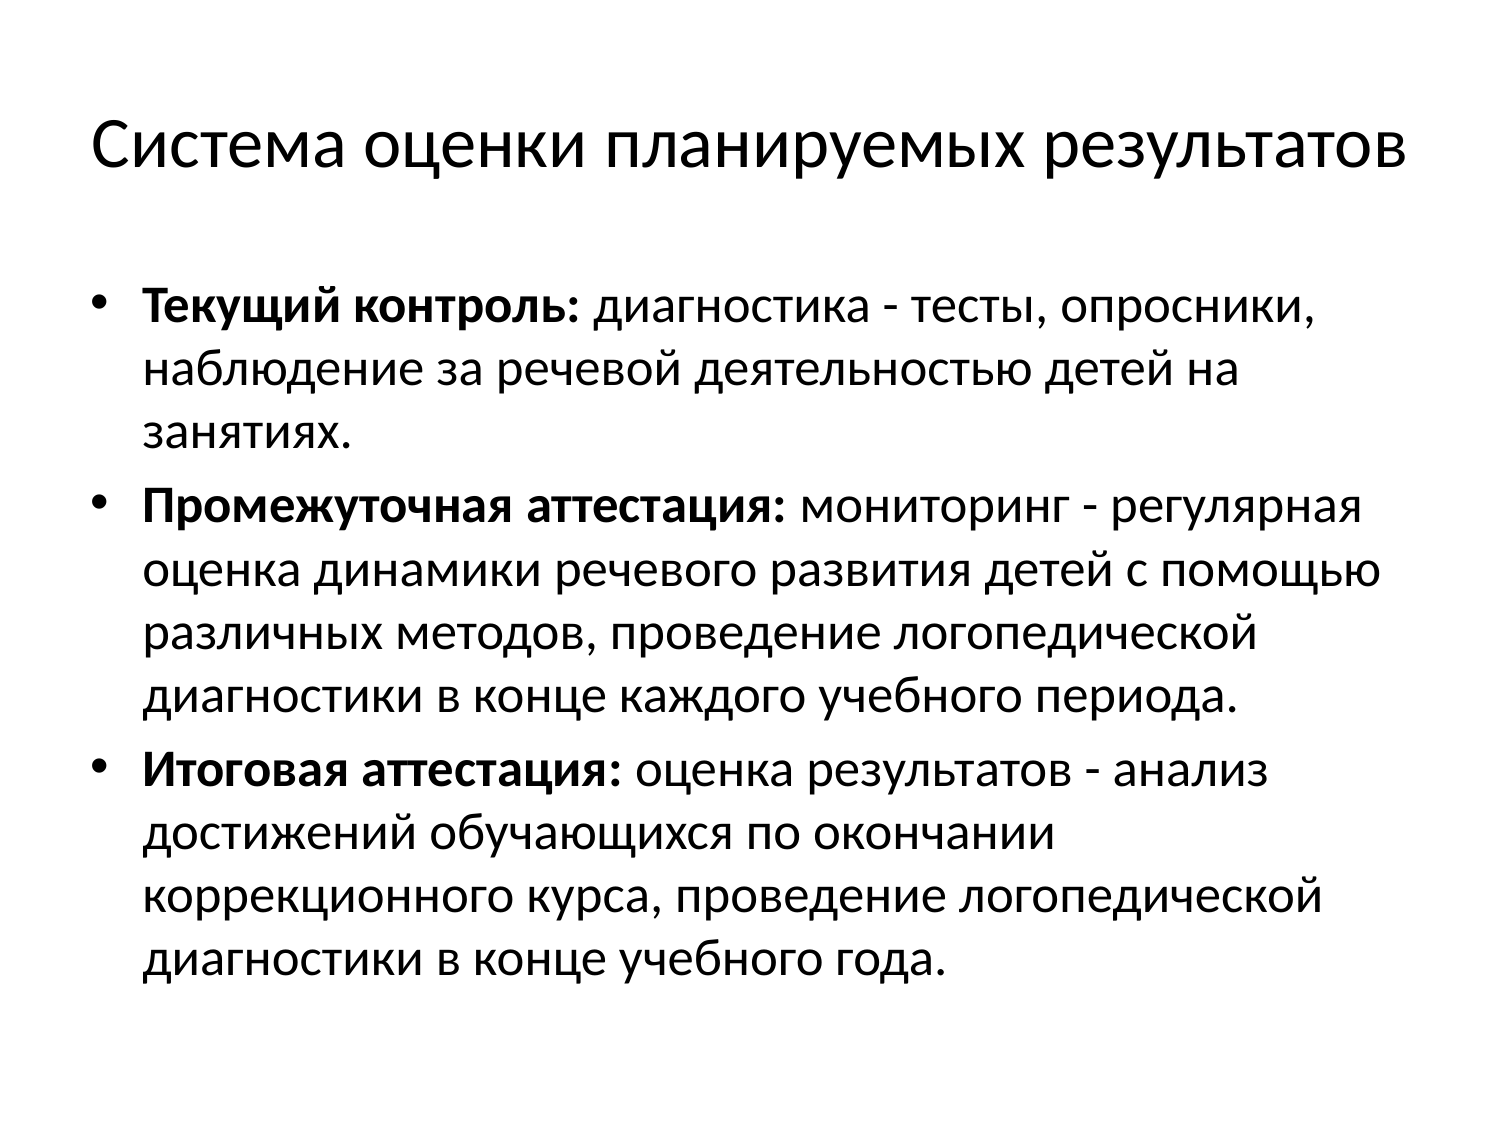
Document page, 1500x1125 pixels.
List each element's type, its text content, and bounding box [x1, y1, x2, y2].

list Текущий контроль: диагностика - тесты, опросники, наблюдение за речевой деятельностью детей на занятиях. Промежуточная аттестация: мониторинг - регулярная оценка динамики речевого развития детей с помощью различных методов, проведение логопедической диагностики в конце каждого учебного периода. Итоговая аттестация: оценка результатов - анализ достижений обучающихся по окончании коррекционного курса, проведение логопедической диагностики в конце учебного года. [75, 262, 1425, 1005]
title Система оценки планируемых результатов [75, 45, 1425, 233]
